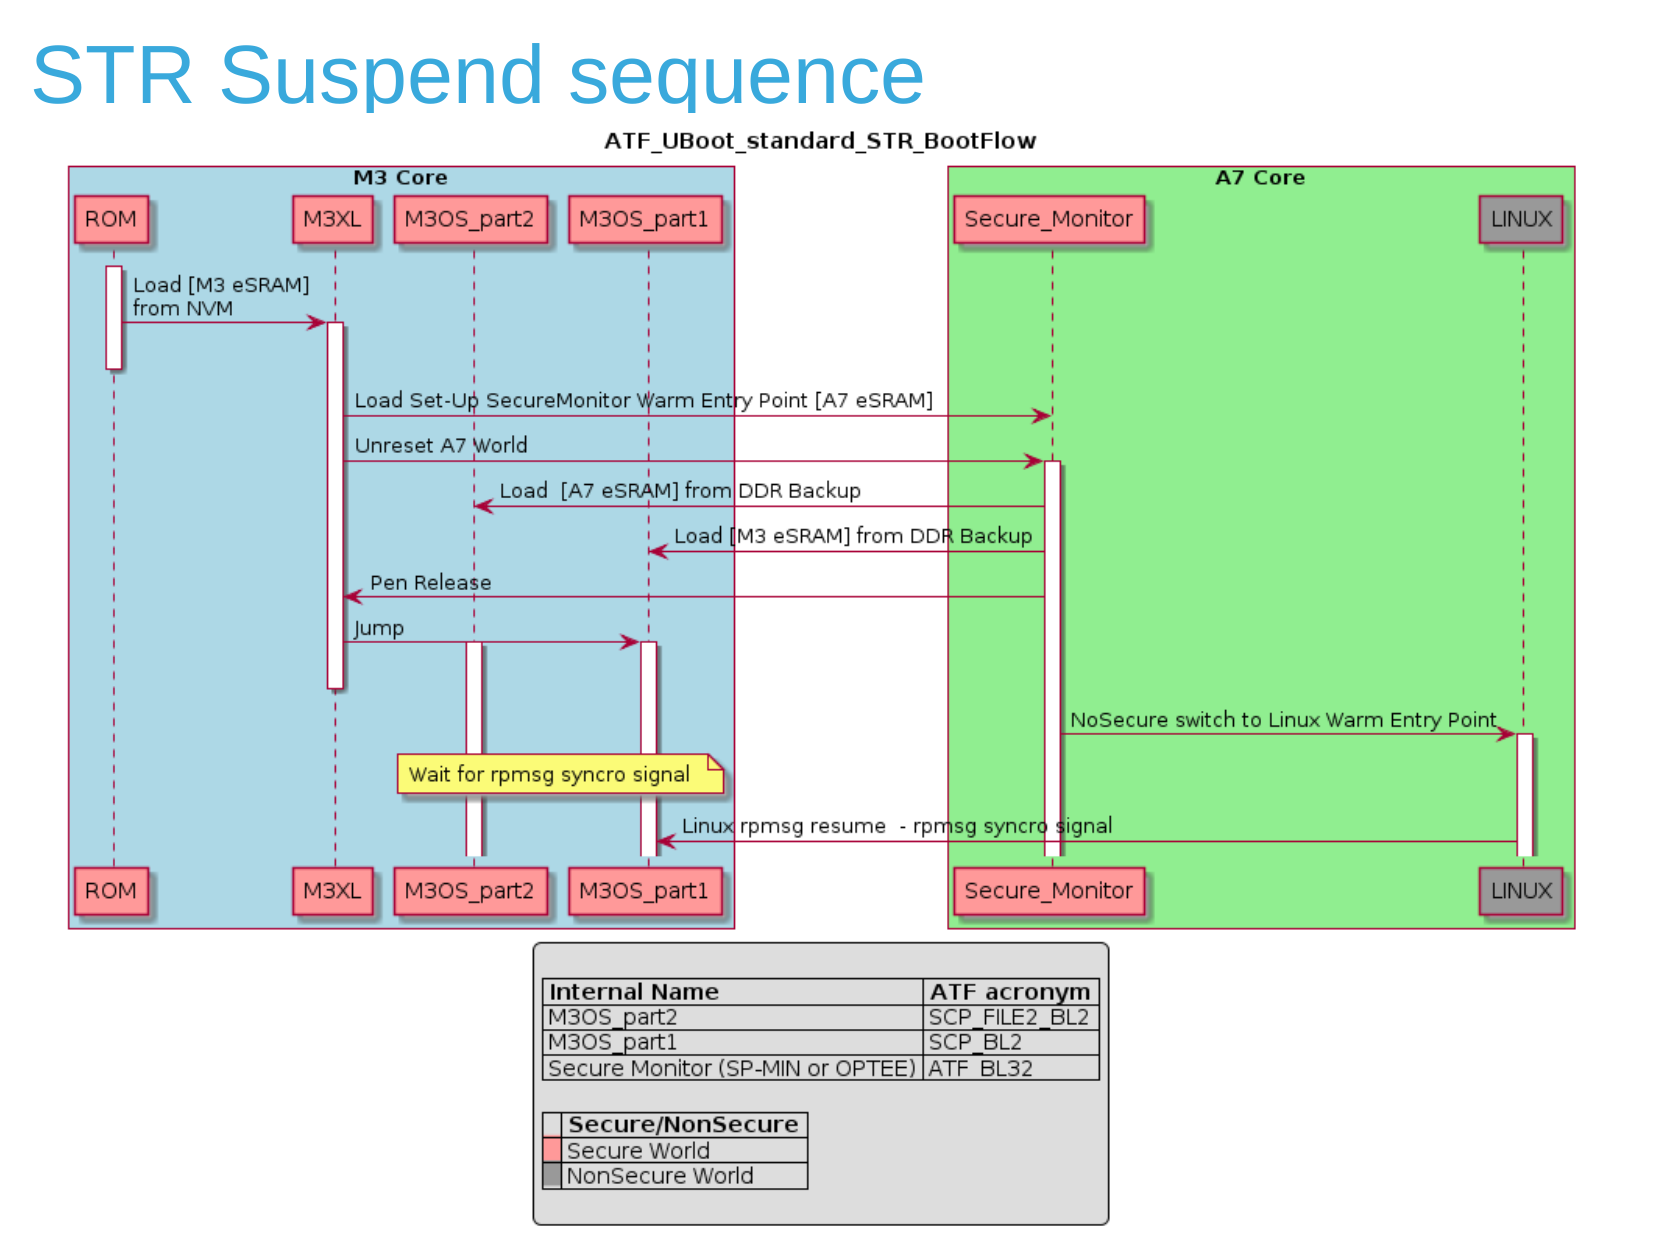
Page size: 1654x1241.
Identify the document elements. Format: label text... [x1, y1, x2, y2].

title STR Suspend sequence [30, 0, 1519, 180]
picture [62, 112, 1591, 1241]
